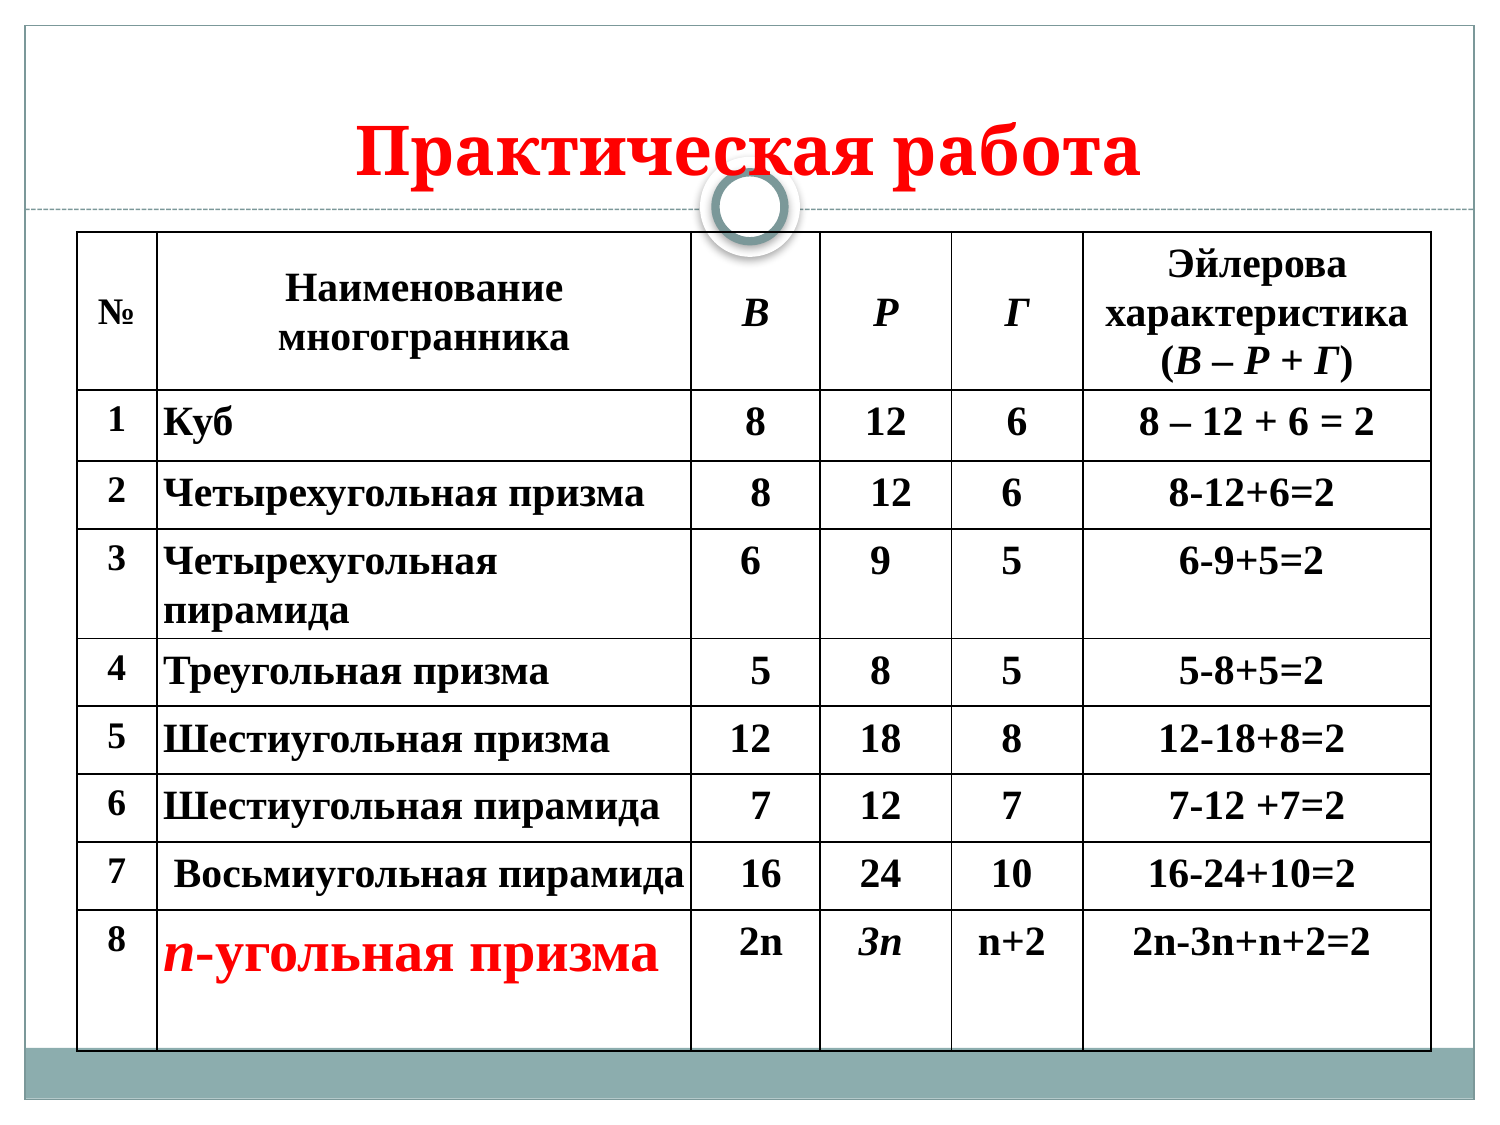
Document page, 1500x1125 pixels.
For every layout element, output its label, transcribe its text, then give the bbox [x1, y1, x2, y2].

table_header Р [821, 233, 951, 389]
table_cell 8-12+6=2 [1084, 462, 1430, 528]
table_cell 3 [78, 530, 156, 638]
table_cell 2 [78, 462, 156, 528]
table_header Наименование многогранника [158, 233, 690, 389]
table_cell 12 [821, 391, 951, 460]
table_header Эйлерова характеристика (В – Р + Г) [1084, 233, 1430, 389]
table_cell 1 [78, 391, 156, 460]
table_cell 3n [821, 911, 951, 1050]
table_cell 2n-3n+n+2=2 [1084, 911, 1430, 1050]
table_cell n+2 [952, 911, 1082, 1050]
table_cell 4 [78, 639, 156, 705]
table_cell 12-18+8=2 [1084, 707, 1430, 773]
table_cell 6-9+5=2 [1084, 530, 1430, 638]
table_cell 8 [692, 391, 819, 460]
table_cell Шестиугольная пирамида [158, 775, 690, 841]
table_cell 10 [952, 843, 1082, 909]
table_header В [692, 233, 819, 389]
table_cell 8 [952, 707, 1082, 773]
table_cell n-угольная призма [158, 911, 690, 1050]
table_cell 7 [692, 775, 819, 841]
table_cell 5 [952, 639, 1082, 705]
table_cell 6 [78, 775, 156, 841]
table_cell 8 [692, 462, 819, 528]
table_cell Шестиугольная призма [158, 707, 690, 773]
table_header Г [952, 233, 1082, 389]
table_cell 9 [821, 530, 951, 638]
table_cell 6 [952, 391, 1082, 460]
table_cell Четырехугольная призма [158, 462, 690, 528]
table_cell 12 [692, 707, 819, 773]
table_cell 7 [952, 775, 1082, 841]
table_cell 5-8+5=2 [1084, 639, 1430, 705]
table_cell 16-24+10=2 [1084, 843, 1430, 909]
table_cell 6 [692, 530, 819, 638]
table_cell 5 [78, 707, 156, 773]
table_cell Четырехугольная пирамида [158, 530, 690, 638]
table_cell 8 [821, 639, 951, 705]
table_cell 12 [821, 775, 951, 841]
title Практическая работа [49, 37, 1450, 197]
table_cell 7 [78, 843, 156, 909]
table_cell 5 [692, 639, 819, 705]
table_cell Восьмиугольная пирамида [158, 843, 690, 909]
table_cell 5 [952, 530, 1082, 638]
table_cell 2n [692, 911, 819, 1050]
table_cell Треугольная призма [158, 639, 690, 705]
table_cell Куб [158, 391, 690, 460]
table_cell 7-12 +7=2 [1084, 775, 1430, 841]
table_cell 12 [821, 462, 951, 528]
table_cell 18 [821, 707, 951, 773]
table_header № [78, 233, 156, 389]
table_cell 8 [78, 911, 156, 1050]
table_cell 6 [952, 462, 1082, 528]
table_cell 16 [692, 843, 819, 909]
table_cell 24 [821, 843, 951, 909]
table_cell 8 – 12 + 6 = 2 [1084, 391, 1430, 460]
